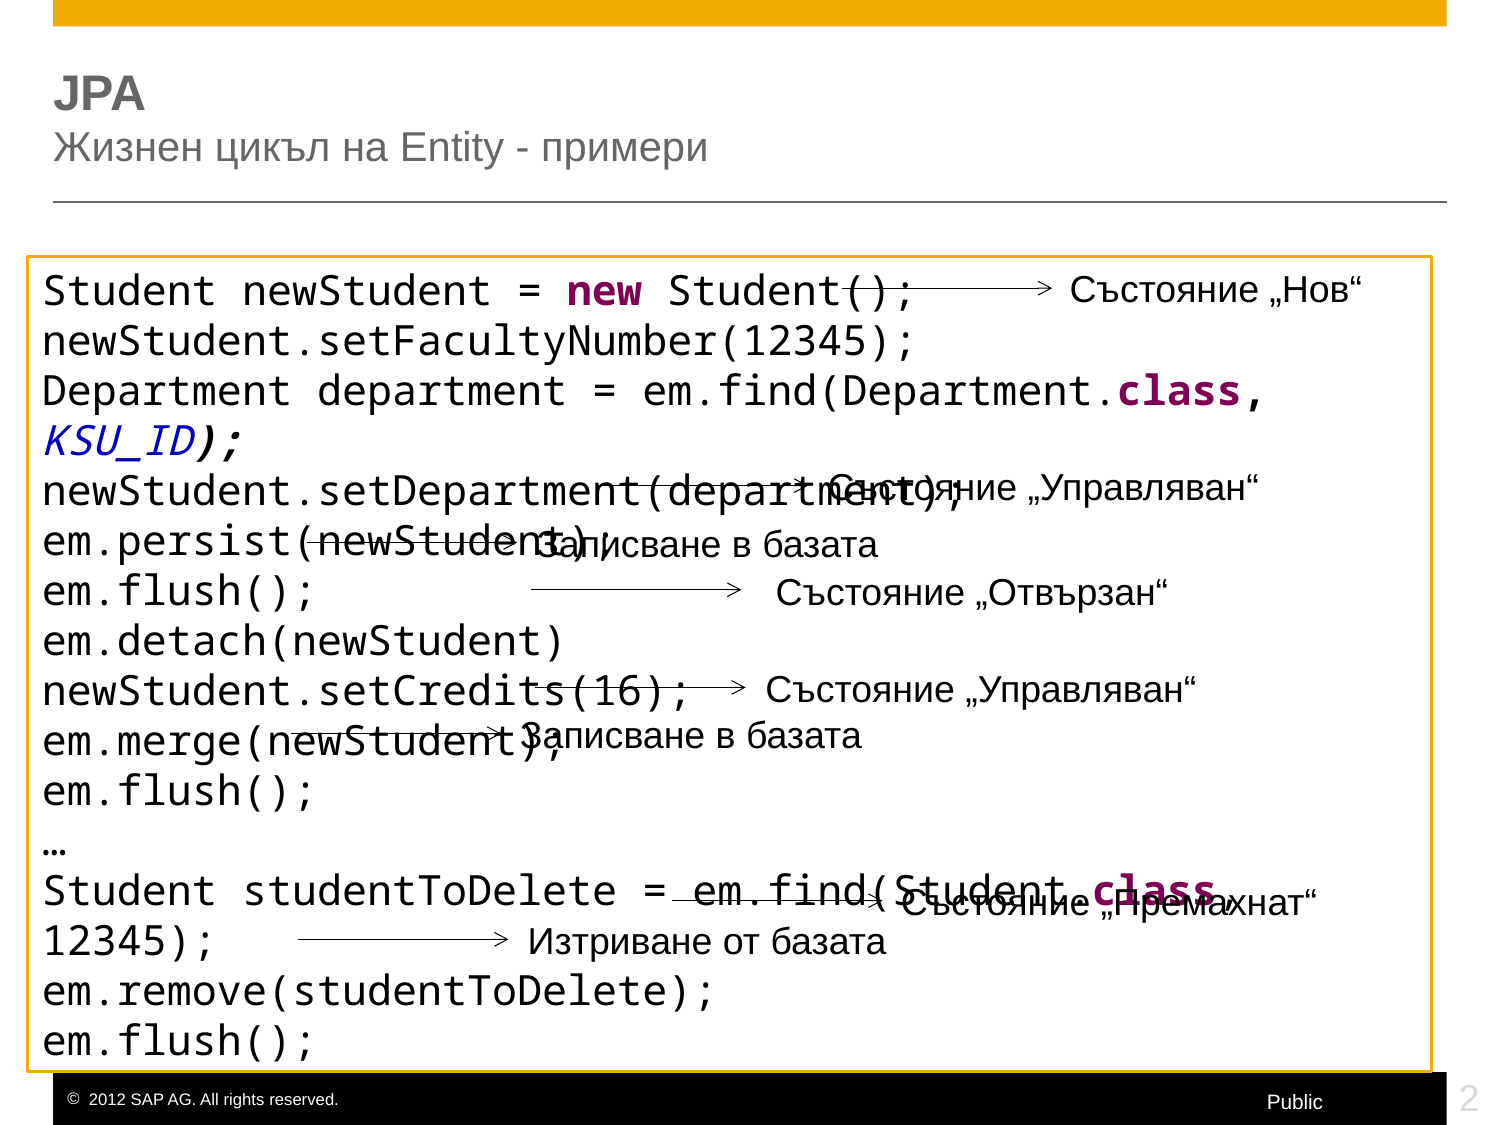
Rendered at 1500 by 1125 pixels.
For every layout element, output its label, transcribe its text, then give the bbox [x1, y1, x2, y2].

text_box Състояние „Управляван“ [765, 664, 1197, 710]
text_box Записване в базата [536, 519, 879, 565]
text_box Състояние „Нов“ [1069, 265, 1363, 311]
title JPA Жизнен цикъл на Entity - примери [53, 53, 1447, 178]
text_box Състояние „Отвързан“ [775, 568, 1169, 614]
text_box 2 [1458, 1074, 1500, 1120]
text_box Състояние „Управляван“ [827, 462, 1260, 508]
text_box Изтриване от базата [527, 916, 887, 962]
text_box Състояние „Премахнат“ [900, 877, 1318, 924]
text_box Student newStudent = new Student(); newStudent.setFacultyNumber(12345); Department department = em.find(Department.class, KSU_ID); newStudent.setDepartment(department); em.persist(newStudent); em.flush(); em.detach(newStudent) newStudent.setCredits(16); em.merge(newStudent); em.flush(); … Student studentToDelete = em.find(Student.class, 12345); em.remove(studentToDelete); em.flush(); [26, 255, 1433, 1073]
text_box Записване в базата [519, 710, 863, 756]
